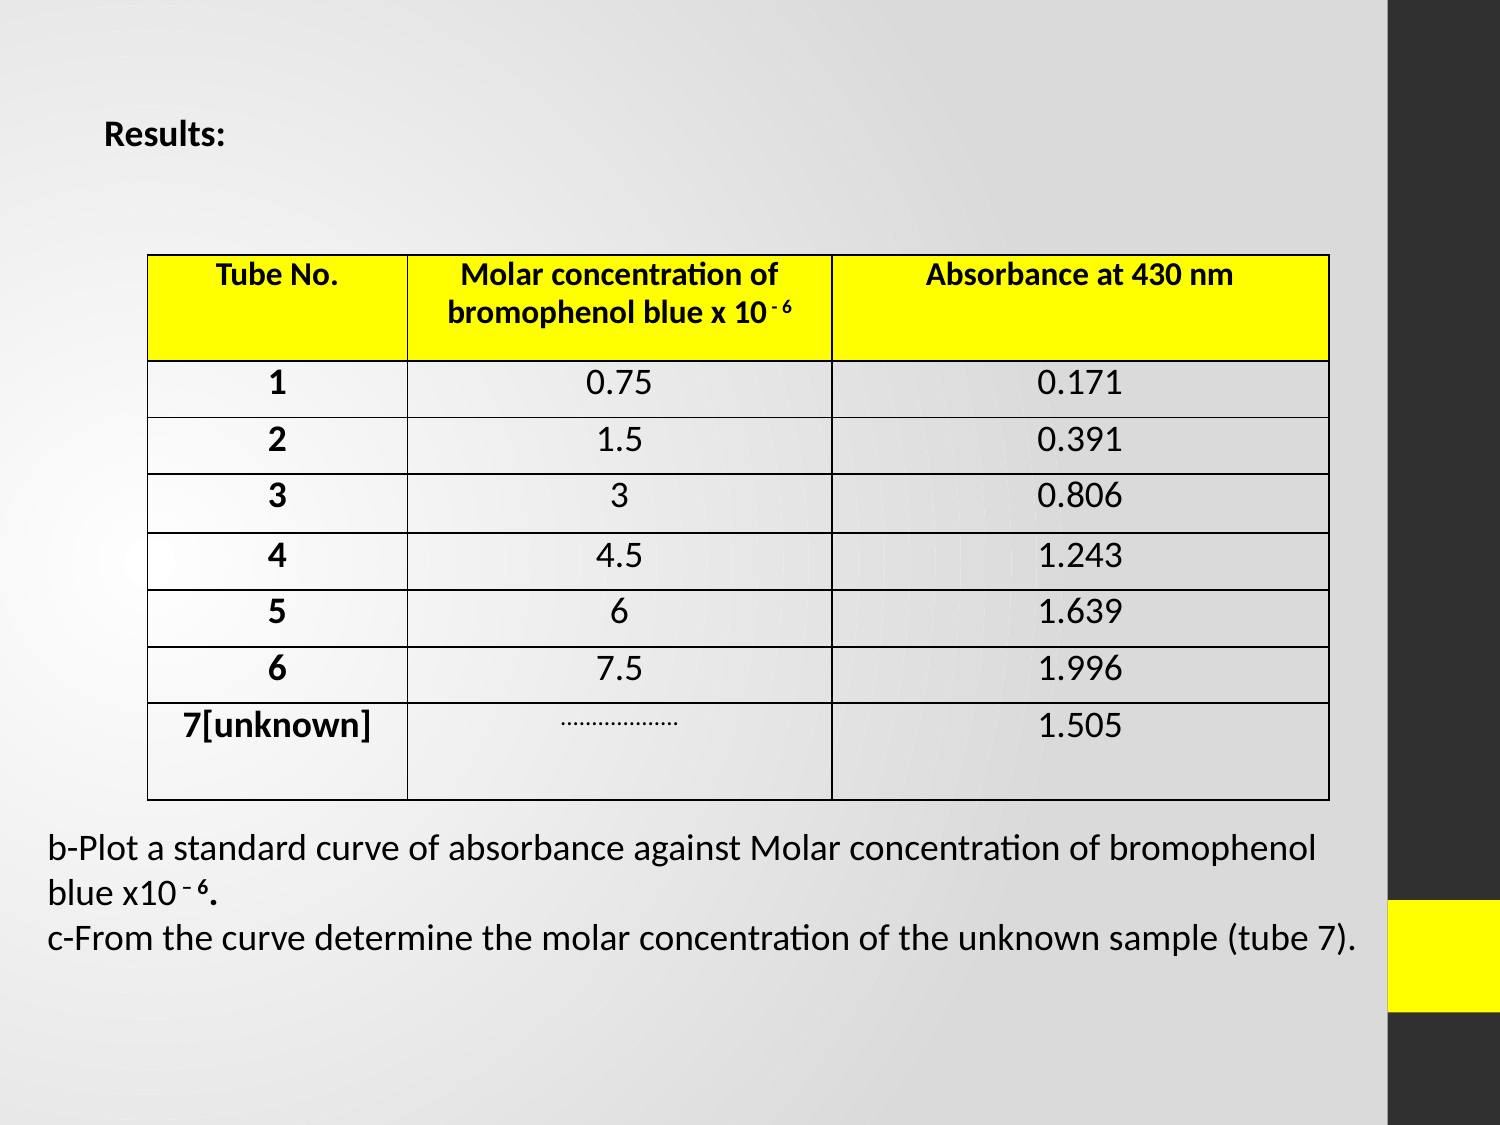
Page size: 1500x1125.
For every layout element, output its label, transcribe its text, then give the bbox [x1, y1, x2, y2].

table_header Absorbance at 430 nm [833, 256, 1328, 360]
table_cell 6 [408, 591, 831, 646]
table_cell 4.5 [408, 534, 831, 589]
table_cell 6 [148, 648, 407, 702]
table_cell ................... [408, 704, 831, 799]
table_cell 0.391 [833, 418, 1328, 473]
table_header Tube No. [148, 256, 407, 360]
table_cell 3 [408, 475, 831, 532]
text_box Results: [89, 101, 241, 162]
table_cell 7.5 [408, 648, 831, 702]
table_cell 0.75 [408, 362, 831, 417]
table_cell 0.806 [833, 475, 1328, 532]
table_cell 5 [148, 591, 407, 646]
table_cell 1 [148, 362, 407, 417]
table_cell 1.243 [833, 534, 1328, 589]
table_cell 1.5 [408, 418, 831, 473]
table_cell 1.996 [833, 648, 1328, 702]
table_cell 4 [148, 534, 407, 589]
table_header Molar concentration of bromophenol blue x 10 - 6 [408, 256, 831, 360]
text_box b-Plot a standard curve of absorbance against Molar concentration of bromophenol blue x10 – 6. c-From the curve determine the molar concentration of the unknown sample (tube 7). [32, 816, 1400, 1011]
table_cell 7[unknown] [148, 704, 407, 799]
table_cell 1.505 [833, 704, 1328, 799]
table_cell 3 [148, 475, 407, 532]
table_cell 0.171 [833, 362, 1328, 417]
table_cell 1.639 [833, 591, 1328, 646]
table_cell 2 [148, 418, 407, 473]
